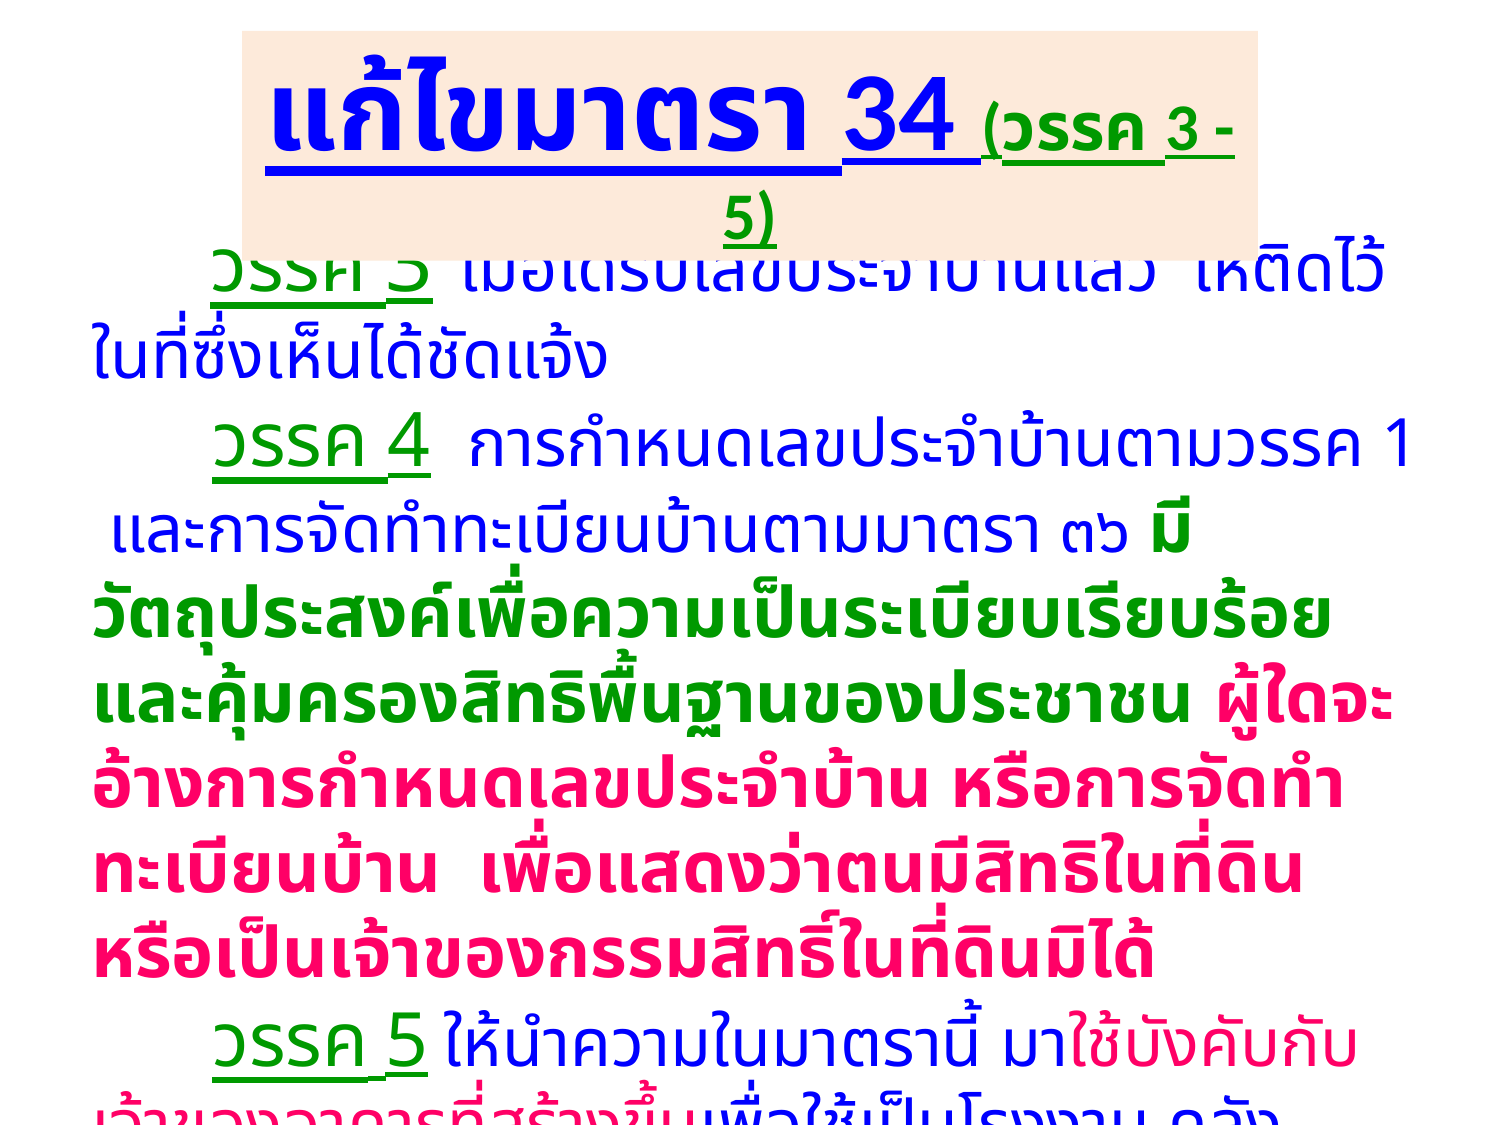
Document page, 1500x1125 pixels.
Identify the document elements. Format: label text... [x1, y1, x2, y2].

text_box แก้ไขมาตรา 34 (วรรค 3 - 5) [242, 30, 1258, 261]
text_box วรรค 3 เมื่อได้รับเลขประจำบ้านแล้ว ให้ติดไว้ในที่ซึ่งเห็นได้ชัดแจ้ง วรรค 4 การกำหนดเลขประจำบ้านตามวรรค 1 และการจัดทำทะเบียนบ้านตามมาตรา ๓๖ มีวัตถุประสงค์เพื่อความเป็นระเบียบเรียบร้อยและคุ้มครองสิทธิพื้นฐานของประชาชน ผู้ใดจะอ้างการกำหนดเลขประจำบ้าน หรือการจัดทำทะเบียนบ้าน เพื่อแสดงว่าตนมีสิทธิในที่ดินหรือเป็นเจ้าของกรรมสิทธิ์ในที่ดินมิได้ วรรค 5 ให้นำความในมาตรานี้ มาใช้บังคับกับเจ้าของอาคารที่สร้างขึ้นเพื่อใช้เป็นโรงงาน คลังสินค้า หรือเพื่อประโยชน์อย่างอื่น อันมิใช่เพื่อเป็นที่อยู่อาศัยตามที่กำหนดในกฎกระทรวงด้วยโดยอนุโลม” [76, 184, 1436, 1125]
